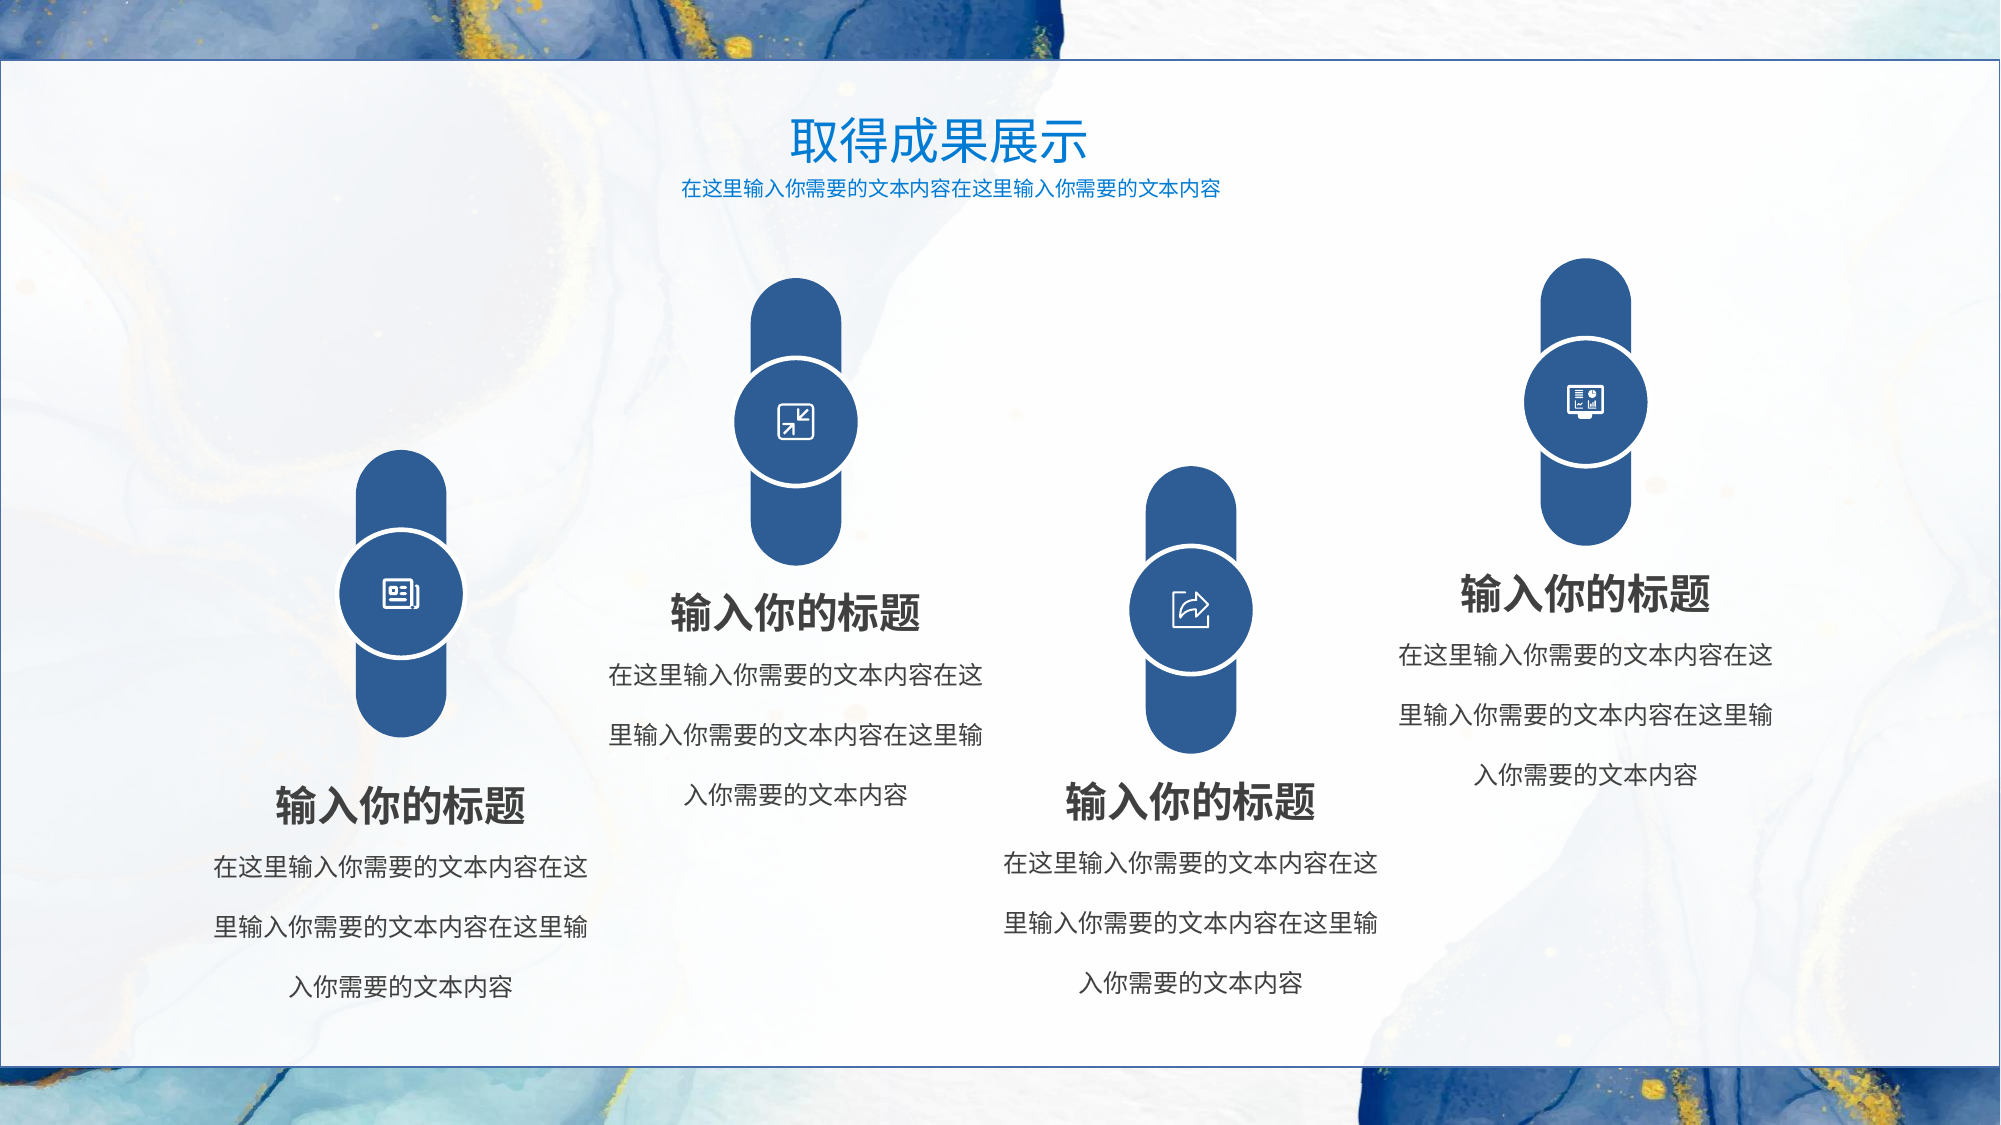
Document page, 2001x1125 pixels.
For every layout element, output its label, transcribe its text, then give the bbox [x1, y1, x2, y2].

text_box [188, 449, 614, 1003]
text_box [978, 466, 1404, 999]
text_box 取得成果展示 [774, 101, 1128, 167]
text_box 在这里输入你需要的文本内容在这里输入你需要的文本内容 [623, 167, 1280, 208]
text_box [1373, 258, 1799, 791]
picture [0, 0, 2001, 1125]
text_box [0, 59, 2000, 1068]
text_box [583, 278, 1009, 810]
